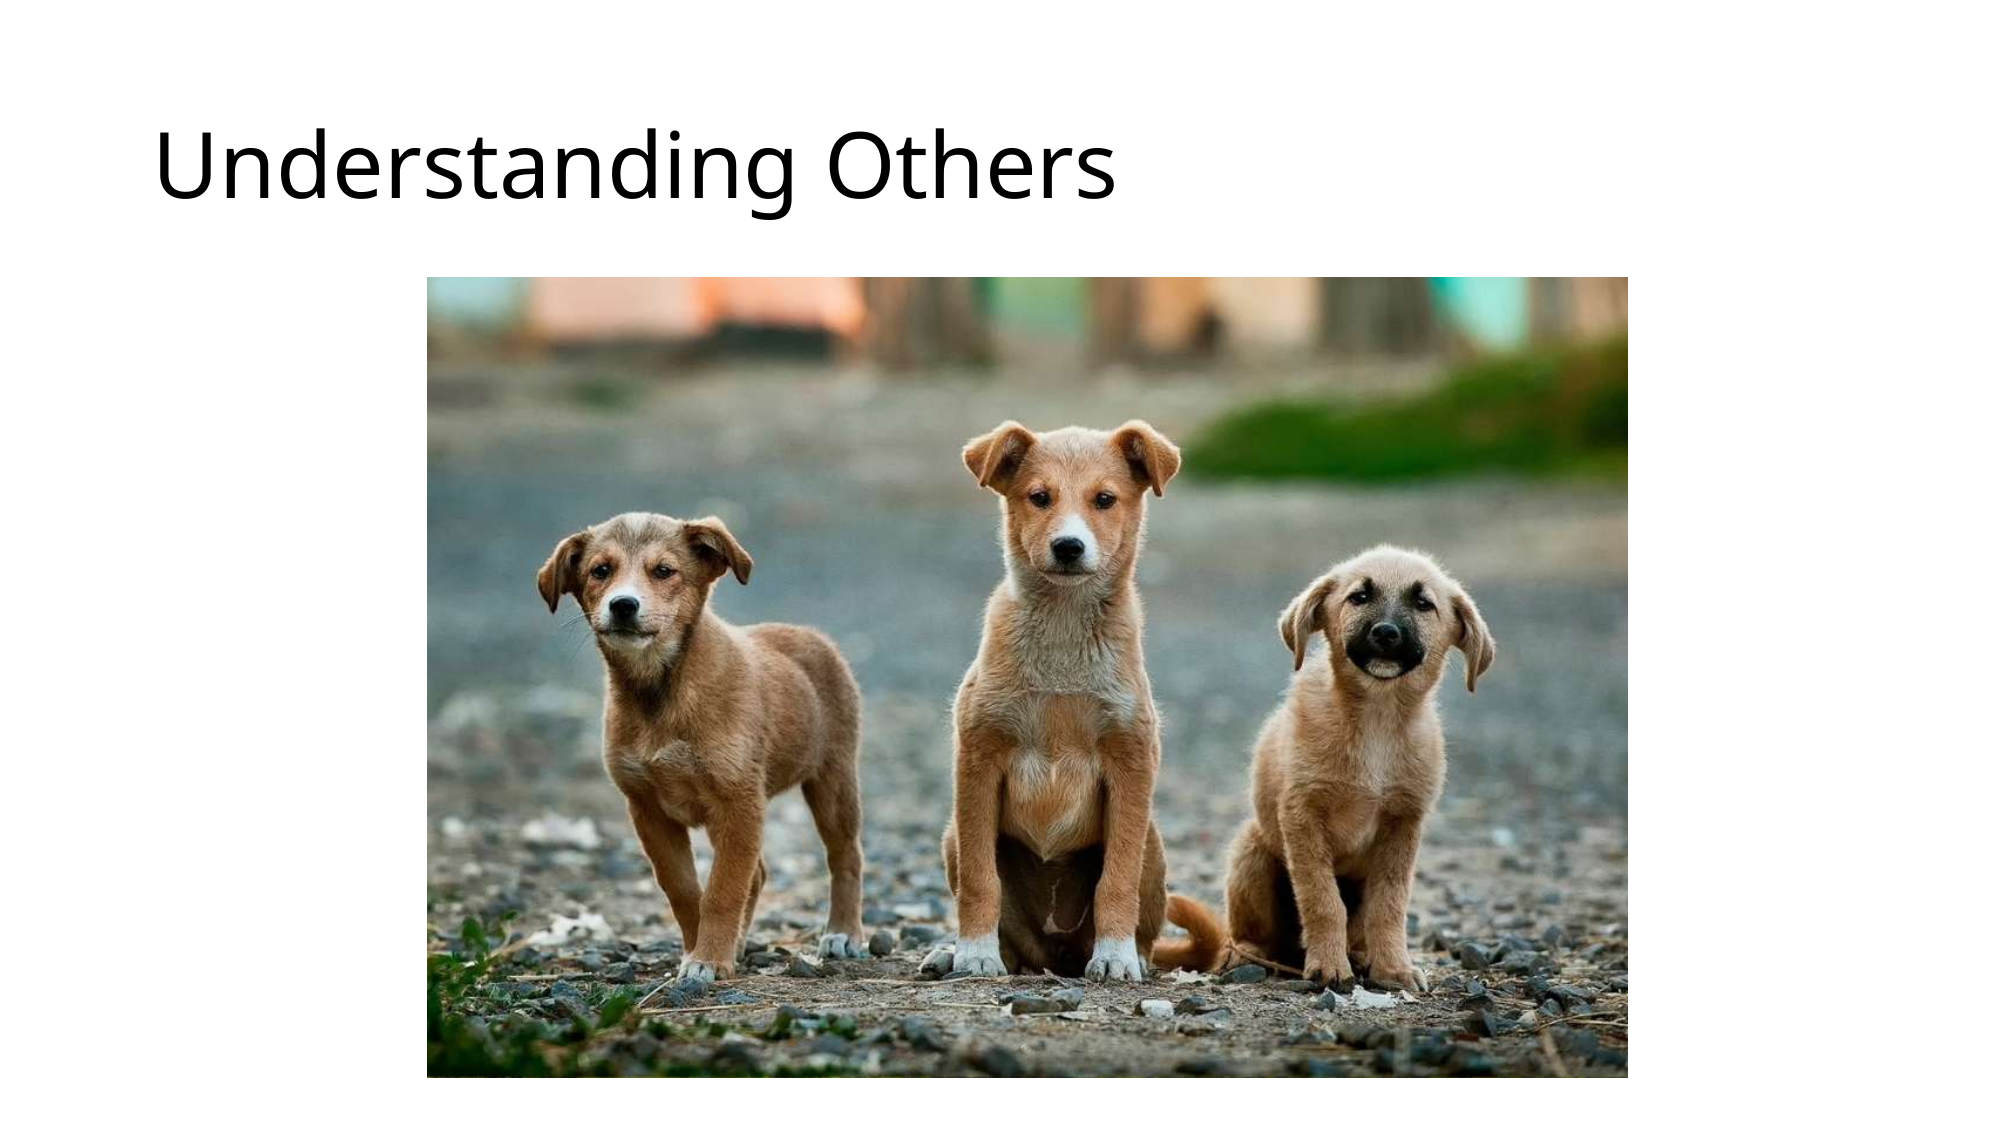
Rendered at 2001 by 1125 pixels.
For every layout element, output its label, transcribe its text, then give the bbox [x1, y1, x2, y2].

picture [427, 277, 1628, 1078]
title Understanding Others [137, 59, 1863, 278]
